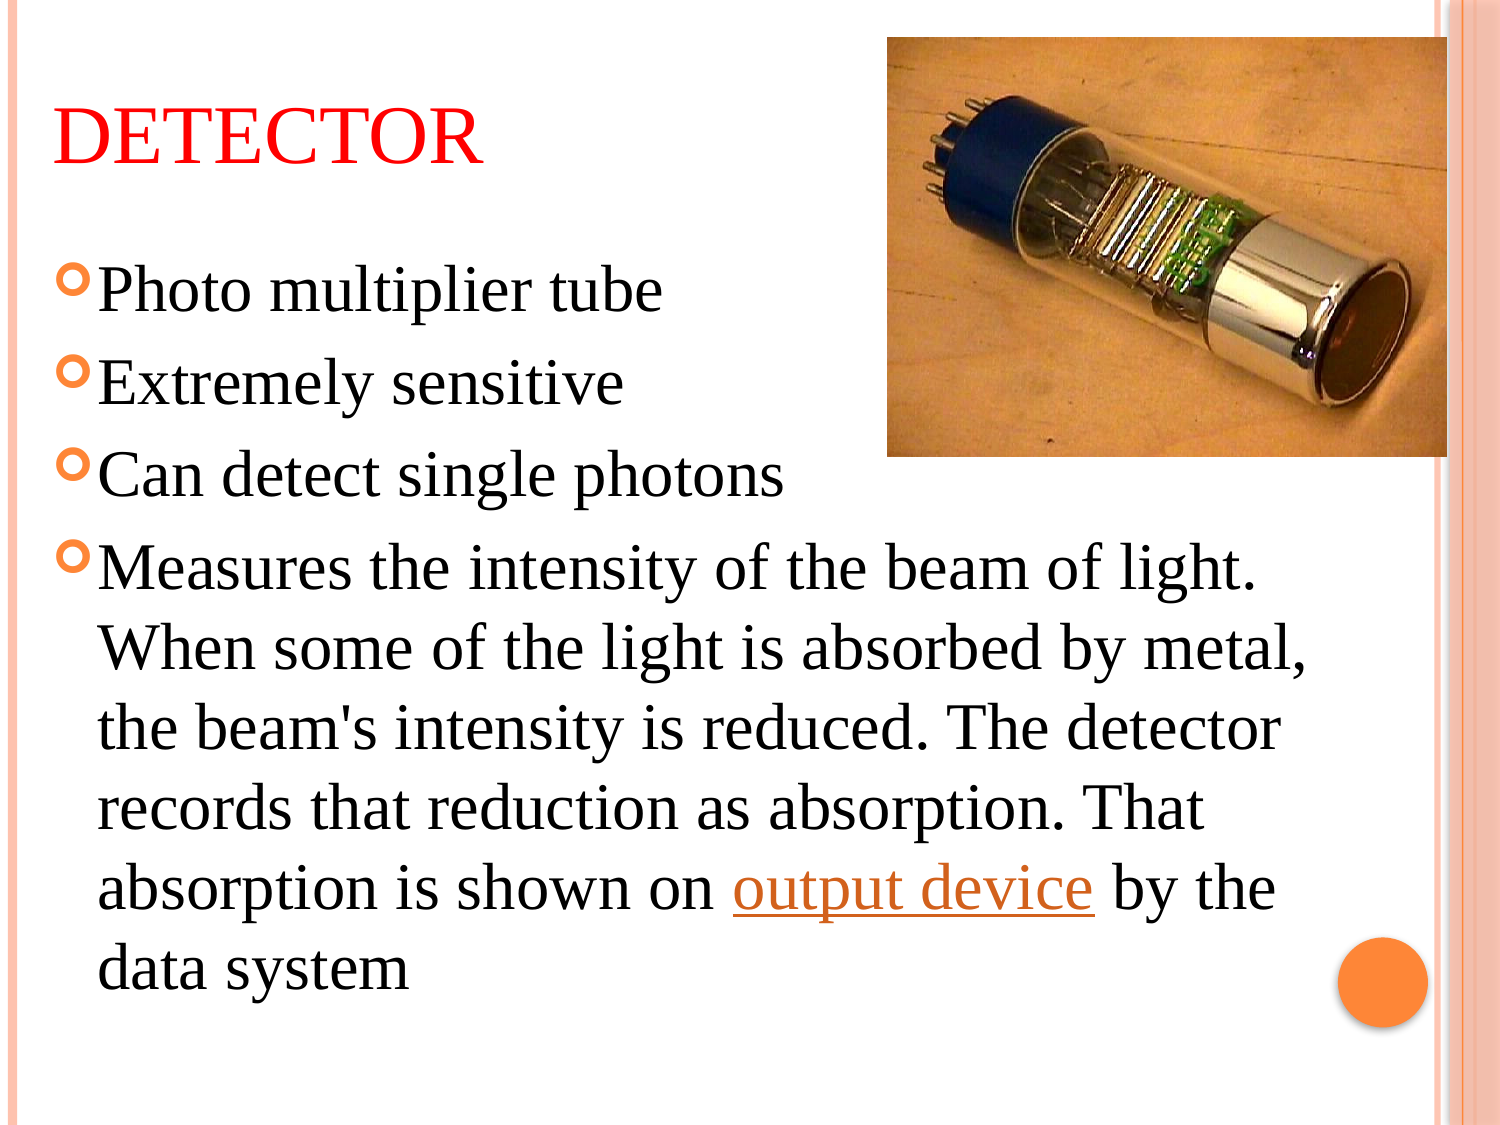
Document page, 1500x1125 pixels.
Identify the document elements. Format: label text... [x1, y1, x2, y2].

title Detector [37, 75, 763, 188]
picture [886, 36, 1448, 457]
list Photo multiplier tube Extremely sensitive Can detect single photons Measures the intensity of the beam of light. When some of the light is absorbed by metal, the beam's intensity is reduced. The detector records that reduction as absorption. That absorption is shown on output device by the data system [37, 237, 1400, 1037]
